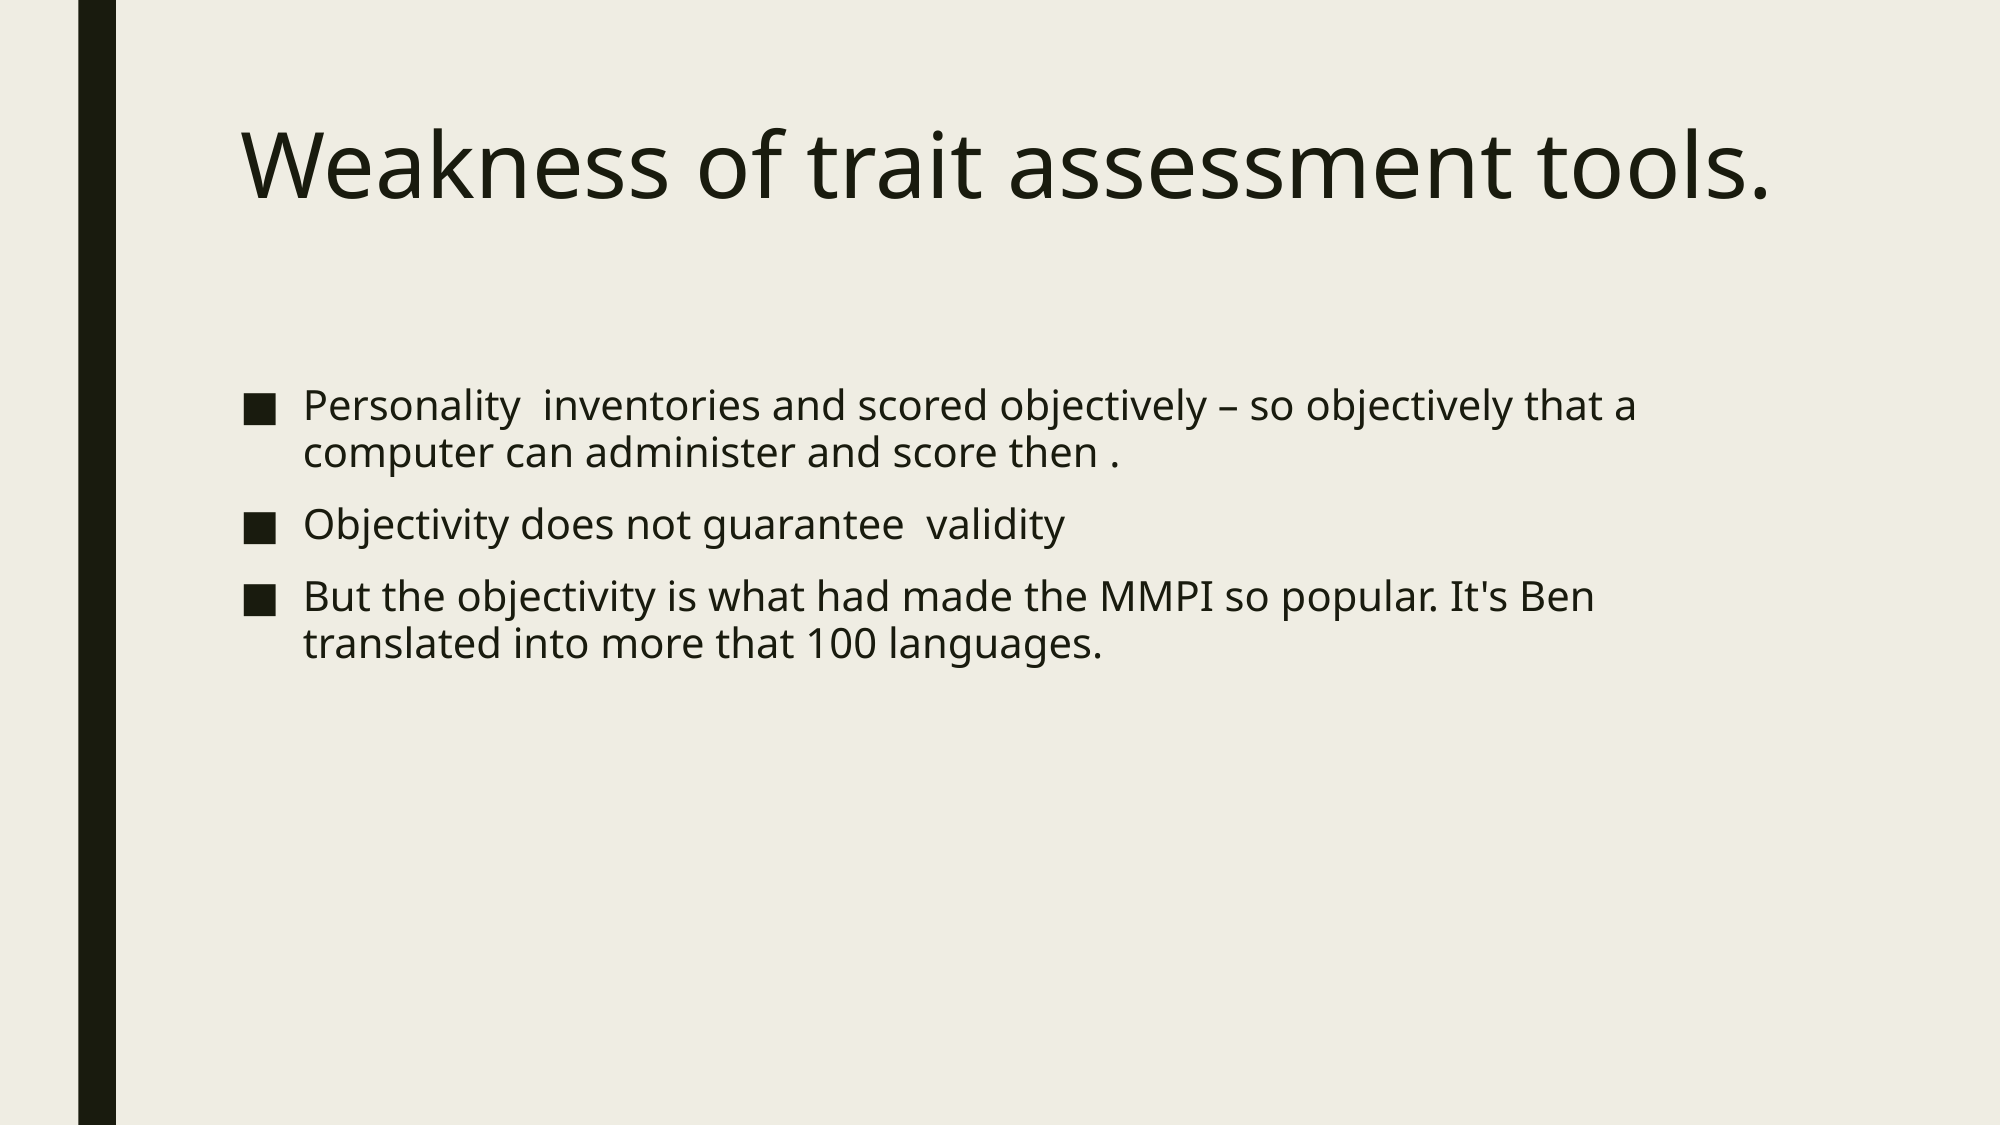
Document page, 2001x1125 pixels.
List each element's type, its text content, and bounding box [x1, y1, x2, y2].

title Weakness of trait assessment tools. [225, 112, 1800, 357]
list Personality inventories and scored objectively – so objectively that a computer can administer and score then . Objectivity does not guarantee validity But the objectivity is what had made the MMPI so popular. It's Ben translated into more that 100 languages. [225, 375, 1800, 963]
